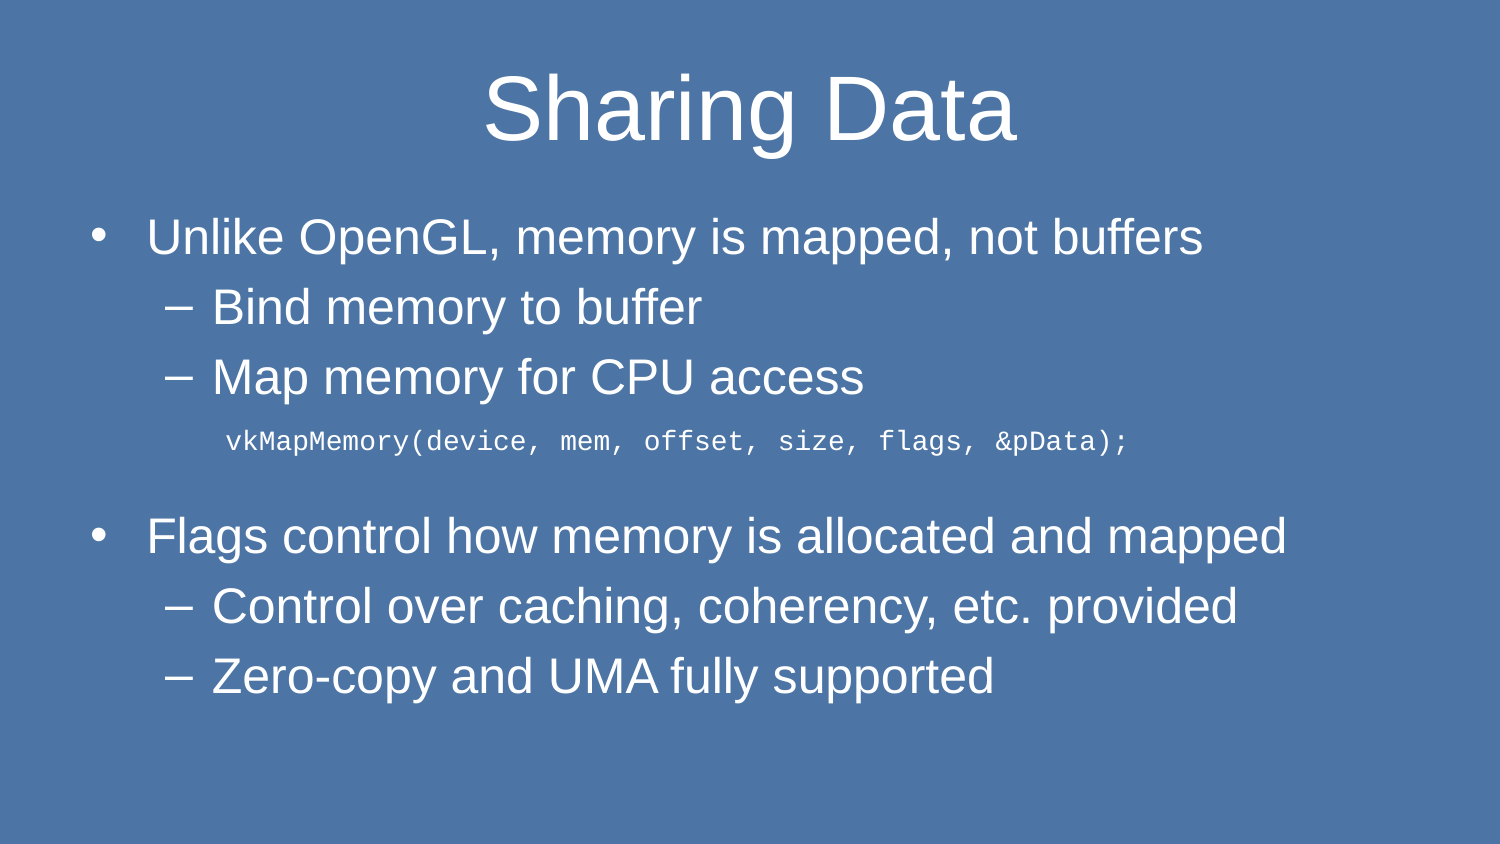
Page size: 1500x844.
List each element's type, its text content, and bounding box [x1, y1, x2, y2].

text_box vkMapMemory(device, mem, offset, size, flags, &pData); [210, 415, 1145, 464]
title Sharing Data [75, 33, 1425, 175]
list Unlike OpenGL, memory is mapped, not buffers Bind memory to buffer Map memory for CPU access Flags control how memory is allocated and mapped Control over caching, coherency, etc. provided Zero-copy and UMA fully supported [75, 196, 1425, 754]
